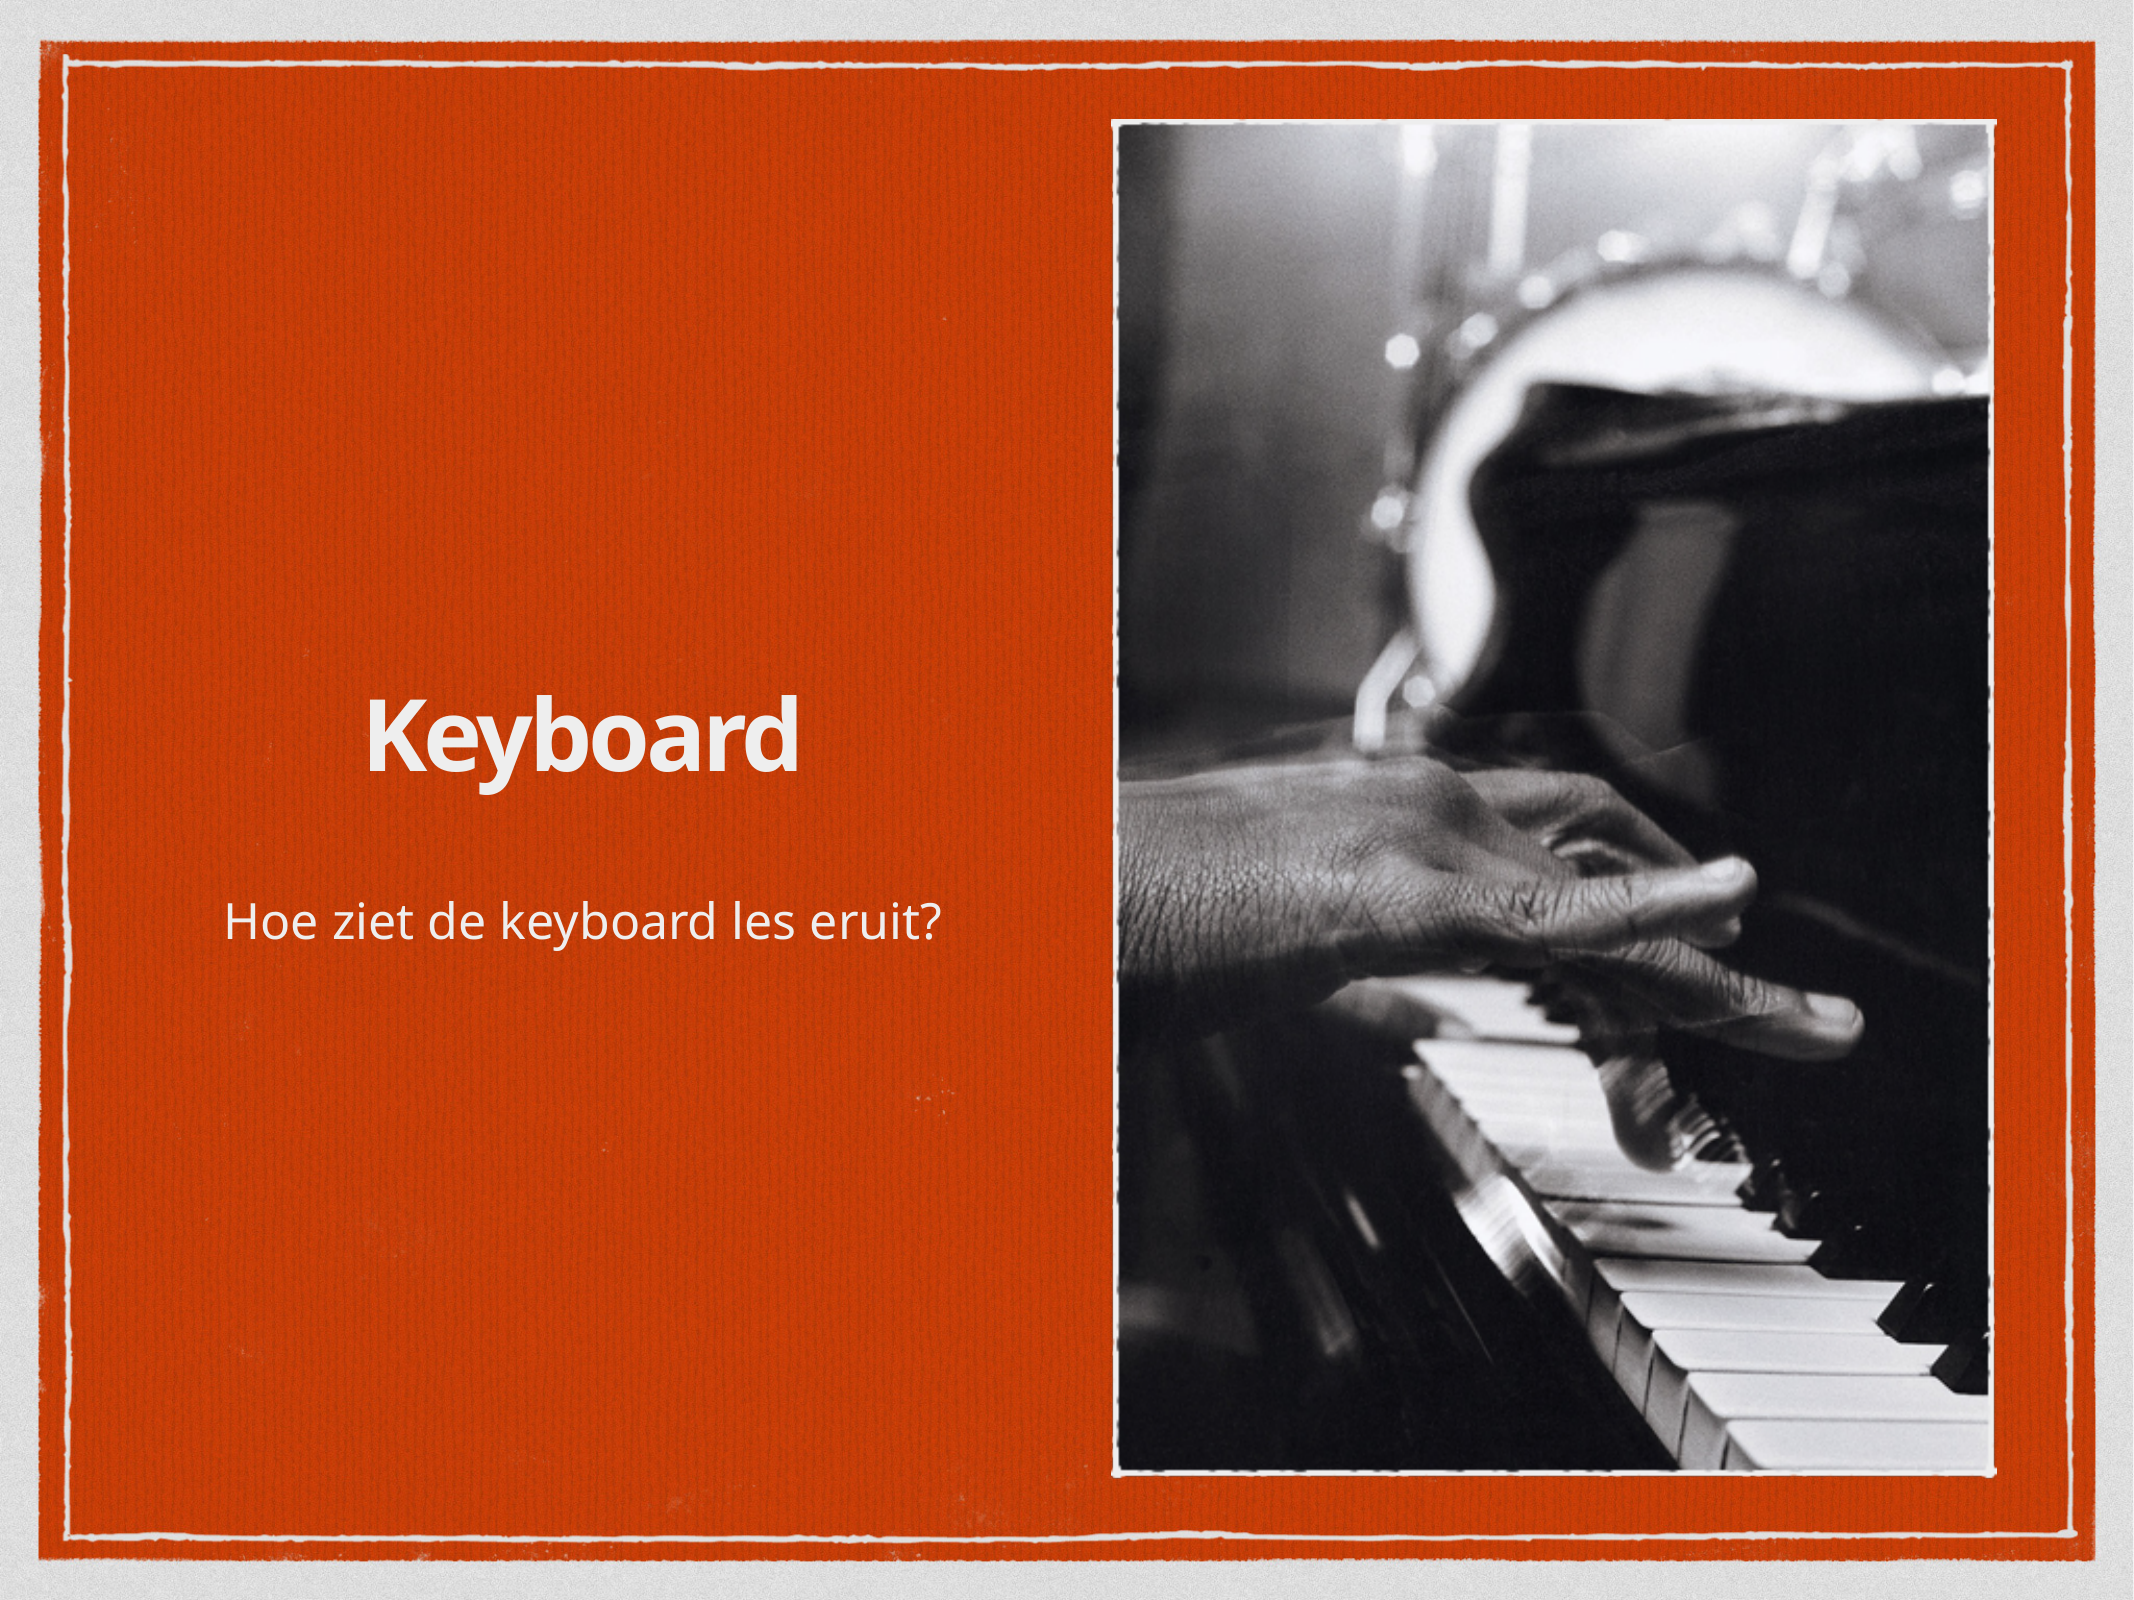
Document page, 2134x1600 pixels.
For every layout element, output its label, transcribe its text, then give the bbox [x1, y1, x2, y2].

title Keyboard [124, 126, 1043, 801]
picture [0, 0, 2134, 1600]
list Hoe ziet de keyboard les eruit? [124, 880, 1043, 1476]
